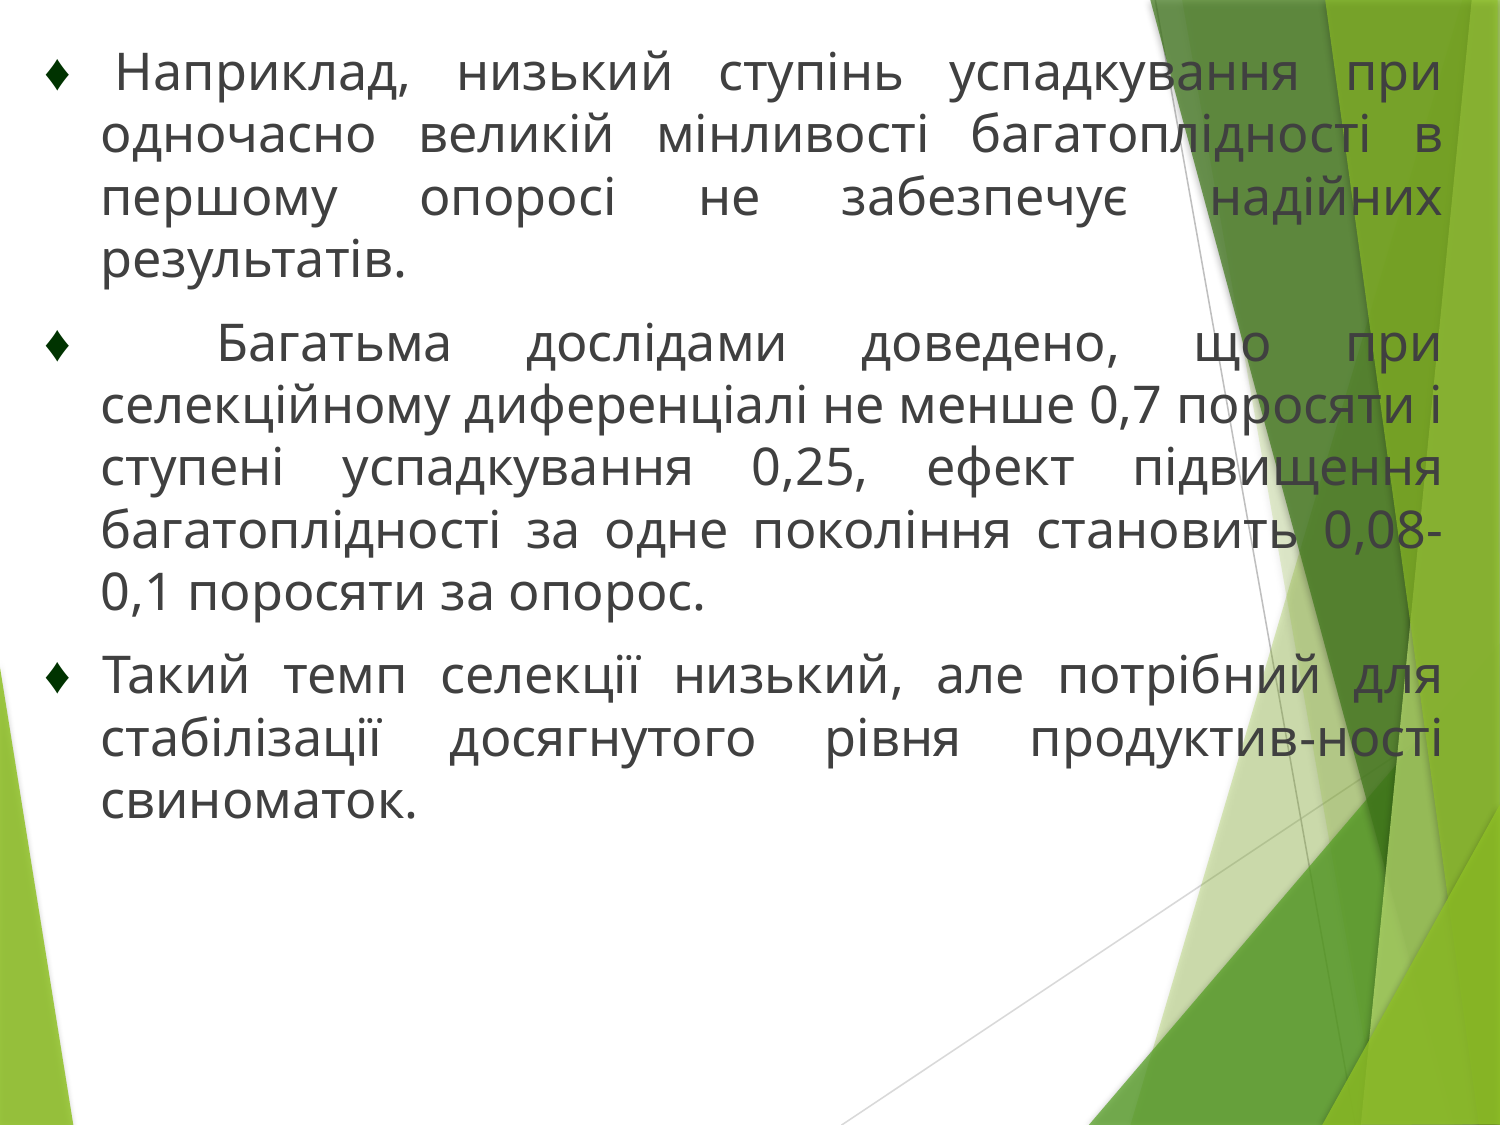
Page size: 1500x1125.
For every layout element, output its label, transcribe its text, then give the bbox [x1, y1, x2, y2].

list ♦ Наприклад, низький ступінь успадкування при одночасно великій мінливості багатоплідності в першому опоросі не забезпечує надійних результатів. ♦ Багатьма дослідами доведено, що при селекційному диференціалі не менше 0,7 поросяти і ступені успадкування 0,25, ефект підвищення багатоплідності за одне покоління становить 0,08-0,1 поросяти за опорос. ♦ Такий темп селекції низький, але потрібний для стабілізації досягнутого рівня продуктив-ності свиноматок. [29, 31, 1460, 1063]
